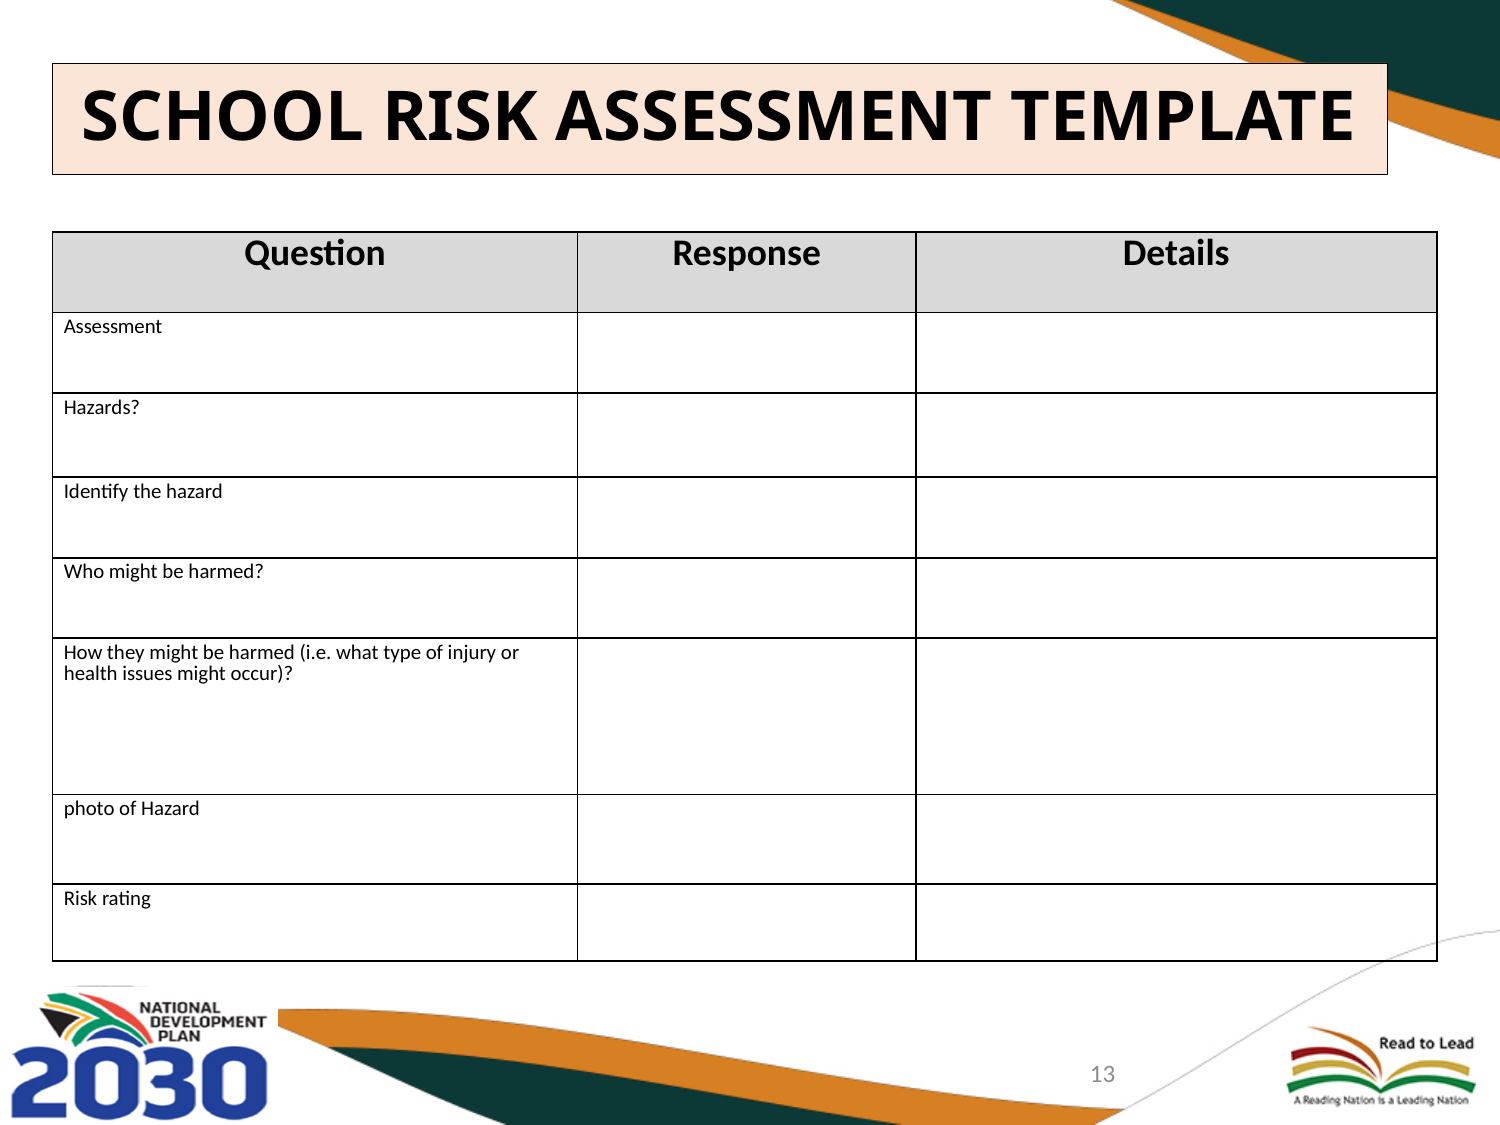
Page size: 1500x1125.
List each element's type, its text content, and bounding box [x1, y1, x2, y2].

table_cell photo of Hazard [53, 795, 577, 883]
picture [0, 0, 1500, 1125]
table_cell [578, 559, 915, 637]
table_cell [917, 394, 1436, 476]
table_cell Hazards? [53, 394, 577, 476]
table_header Response [578, 233, 915, 312]
table_cell Risk rating [53, 885, 577, 960]
table_cell [917, 639, 1436, 794]
table_cell [578, 639, 915, 794]
table_cell Identify the hazard [53, 478, 577, 557]
table_cell [578, 394, 915, 476]
slide_number 13 [1074, 1042, 1425, 1103]
table_cell Who might be harmed? [53, 559, 577, 637]
table_cell [917, 478, 1436, 557]
table_cell [578, 313, 915, 392]
table_cell [578, 795, 915, 883]
table_cell [917, 885, 1436, 960]
table_cell Assessment [53, 313, 577, 392]
text_box SCHOOL RISK ASSESSMENT TEMPLATE [52, 62, 1387, 175]
table_header Question [53, 233, 577, 312]
table_cell [578, 885, 915, 960]
table_header Details [917, 233, 1436, 312]
table_cell [917, 313, 1436, 392]
table_cell [917, 559, 1436, 637]
table_cell [578, 478, 915, 557]
table_cell [917, 795, 1436, 883]
table_cell How they might be harmed (i.e. what type of injury or health issues might occur)? [53, 639, 577, 794]
